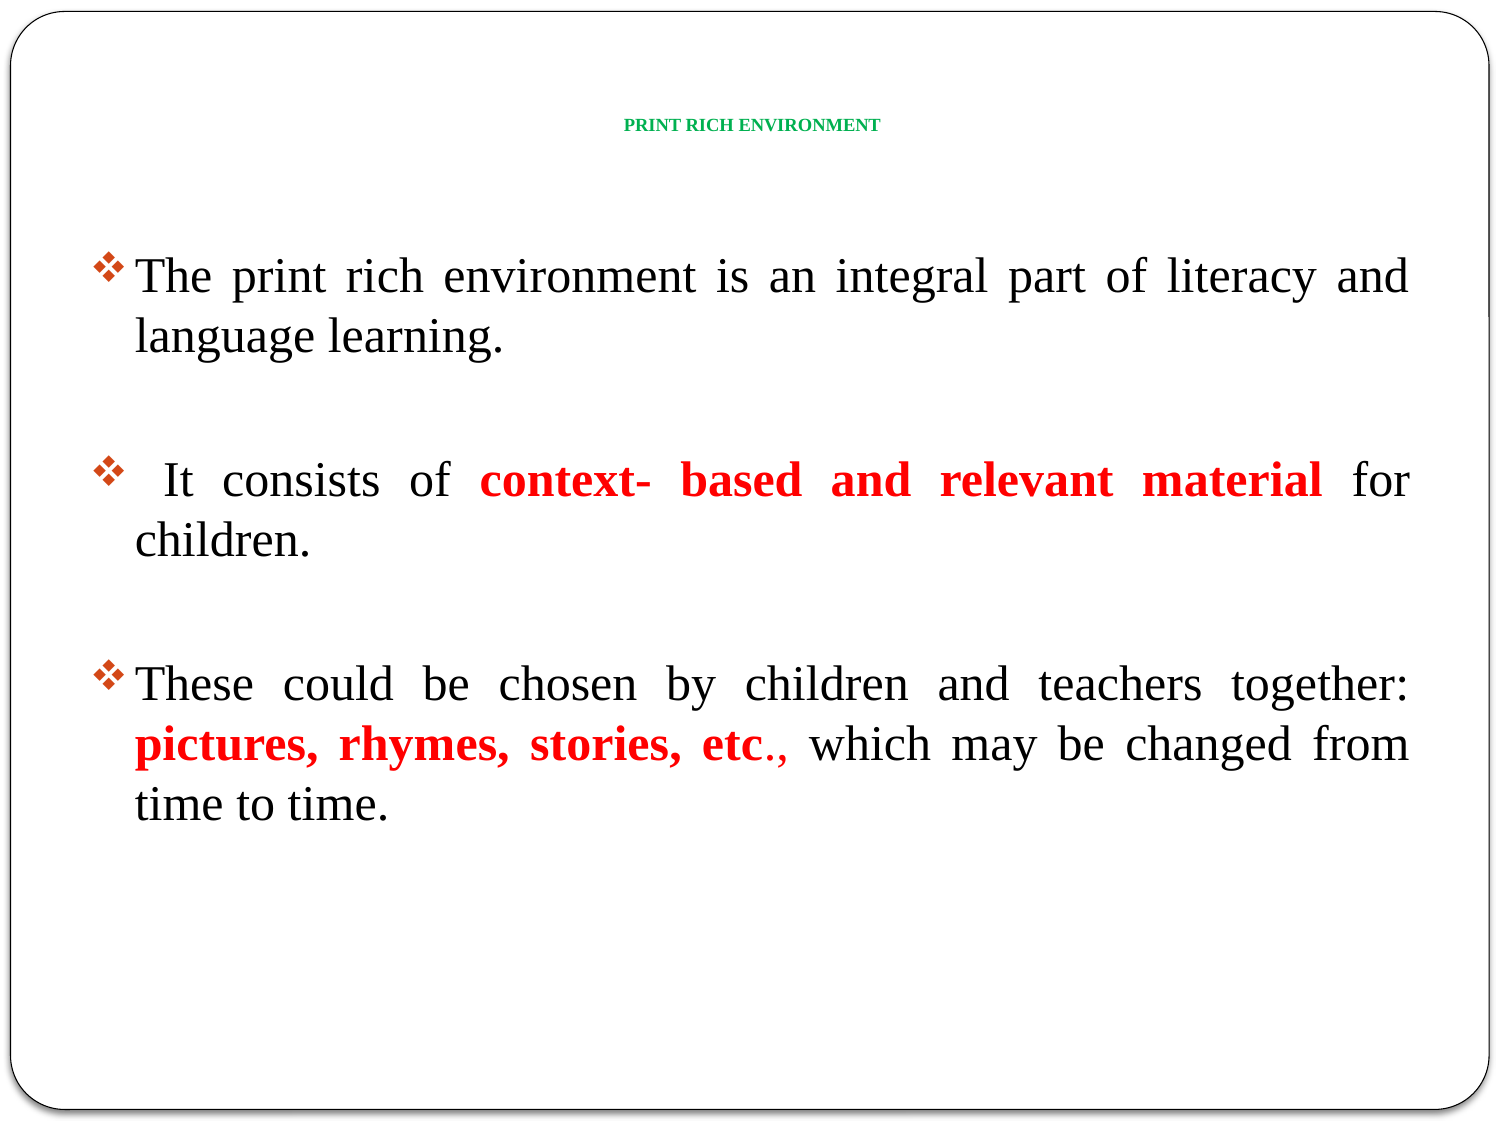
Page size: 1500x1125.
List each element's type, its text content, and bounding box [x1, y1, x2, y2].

title PRINT RICH ENVIRONMENT [75, 45, 1425, 150]
list The print rich environment is an integral part of literacy and language learning. It consists of context- based and relevant material for children. These could be chosen by children and teachers together: pictures, rhymes, stories, etc., which may be changed from time to time. [75, 162, 1425, 1005]
